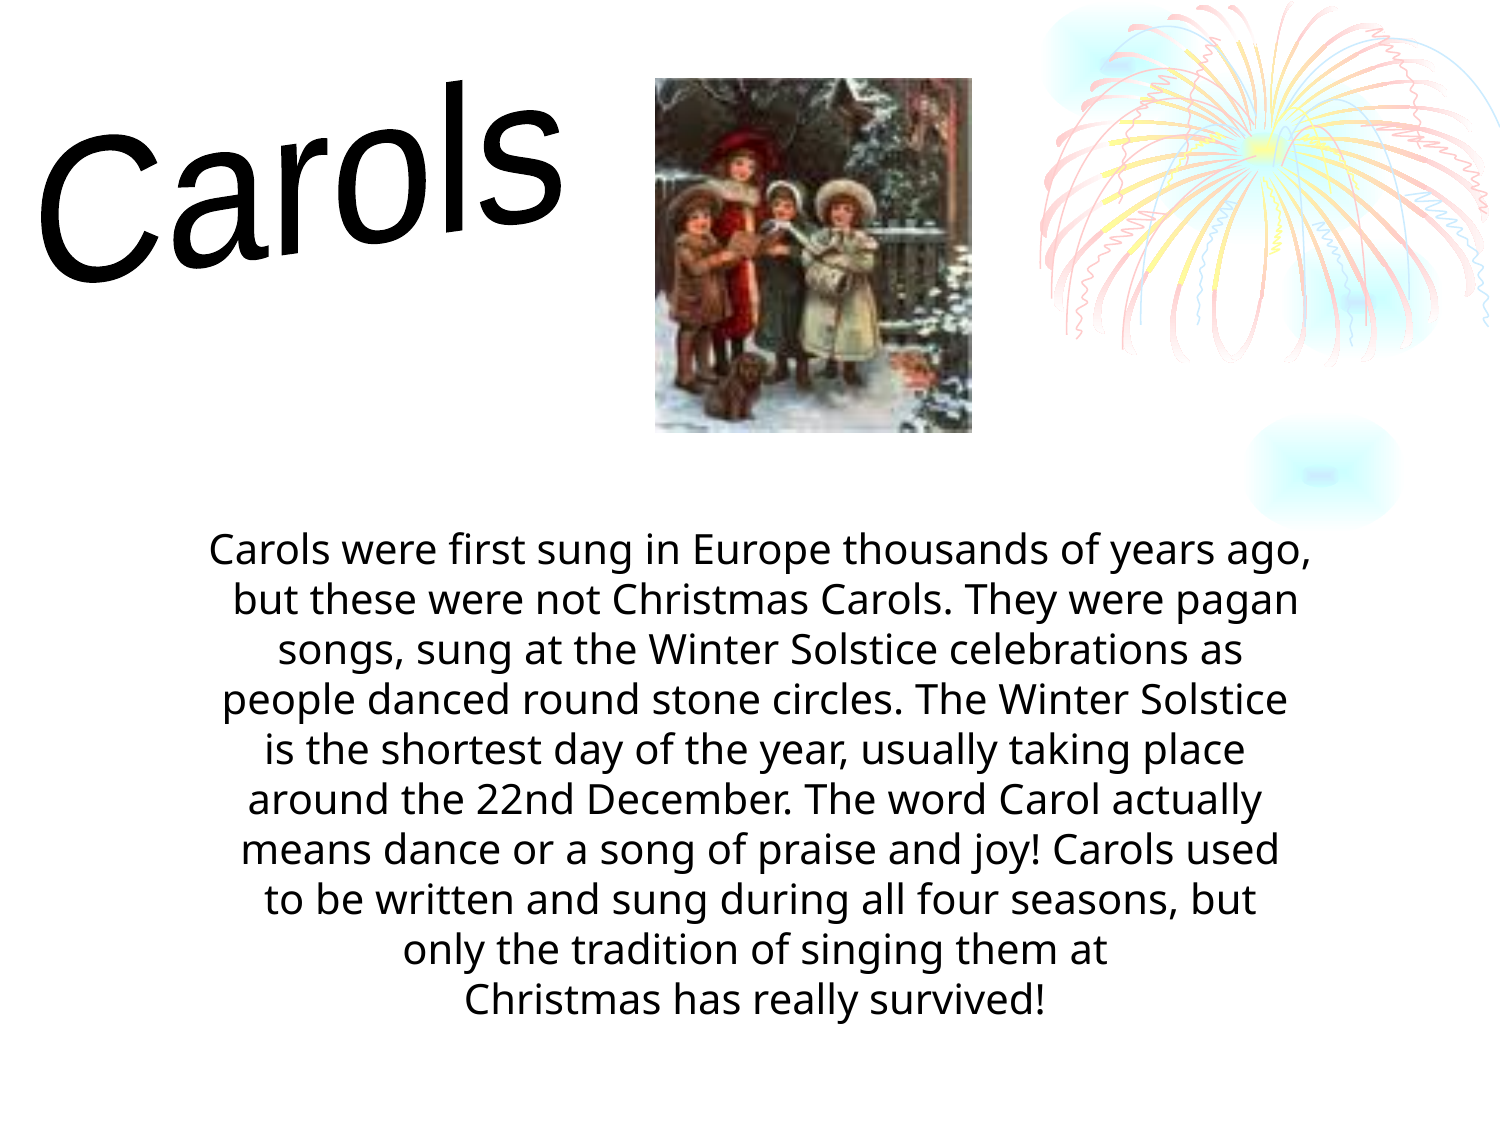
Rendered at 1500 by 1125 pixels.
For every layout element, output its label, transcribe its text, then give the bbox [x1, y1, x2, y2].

text_box Carols were first sung in Europe thousands of years ago, but these were not Christmas Carols. They were pagan songs, sung at the Winter Solstice celebrations as people danced round stone circles. The Winter Solstice is the shortest day of the year, usually taking place around the 22nd December. The word Carol actually means dance or a song of praise and joy! Carols used to be written and sung during all four seasons, but only the tradition of singing them at Christmas has really survived! [193, 515, 1328, 1031]
picture [655, 77, 972, 433]
